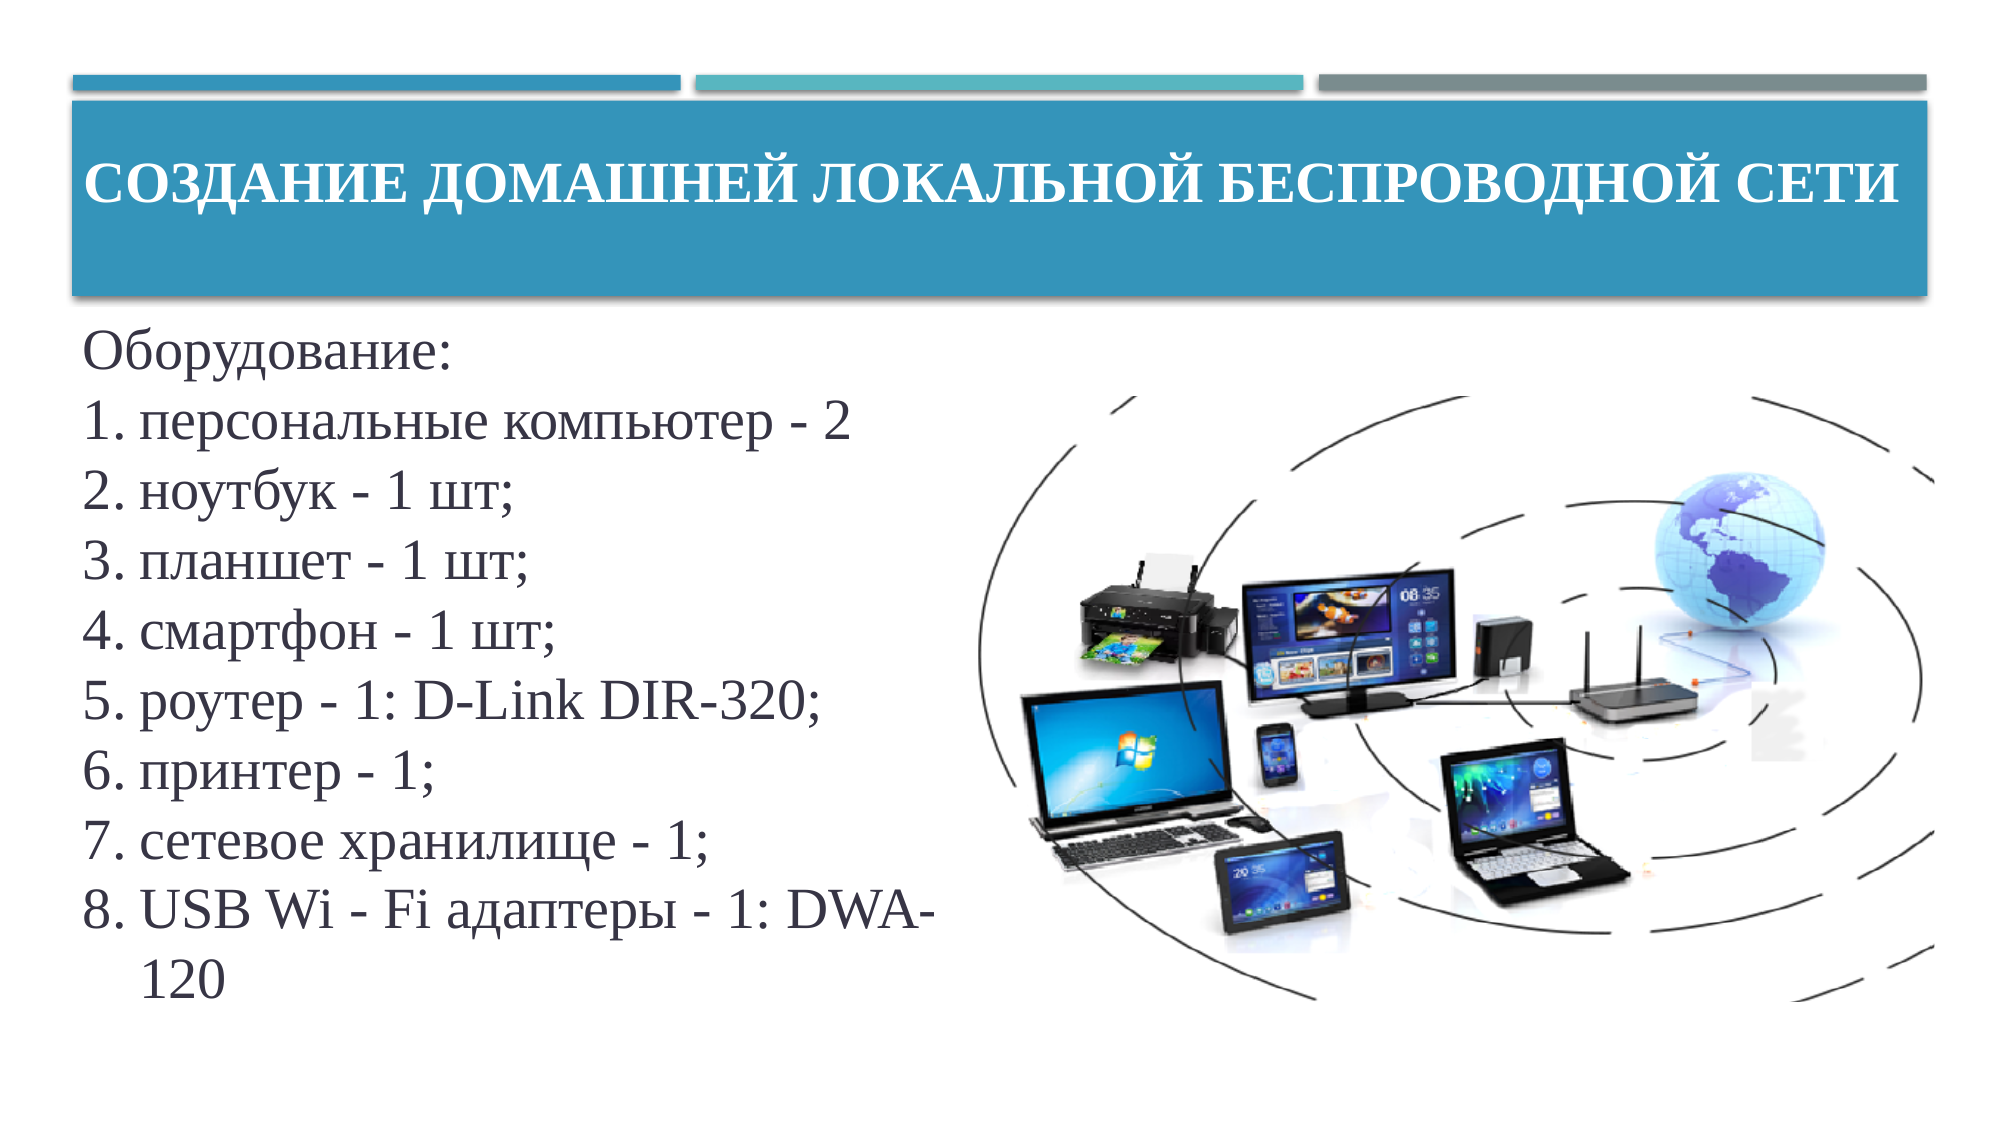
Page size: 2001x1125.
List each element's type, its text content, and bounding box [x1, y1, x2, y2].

text_box Оборудование: персональные компьютер - 2 ноутбук - 1 шт; планшет - 1 шт; смартфон - 1 шт; роутер - 1: D-Link DIR-320; принтер - 1; сетевое хранилище - 1; USB Wi - Fi адаптеры - 1: DWA-120 [68, 303, 975, 1018]
title Создание домашней локальной беспроводной сети [68, 55, 2000, 222]
picture [933, 396, 1935, 1003]
